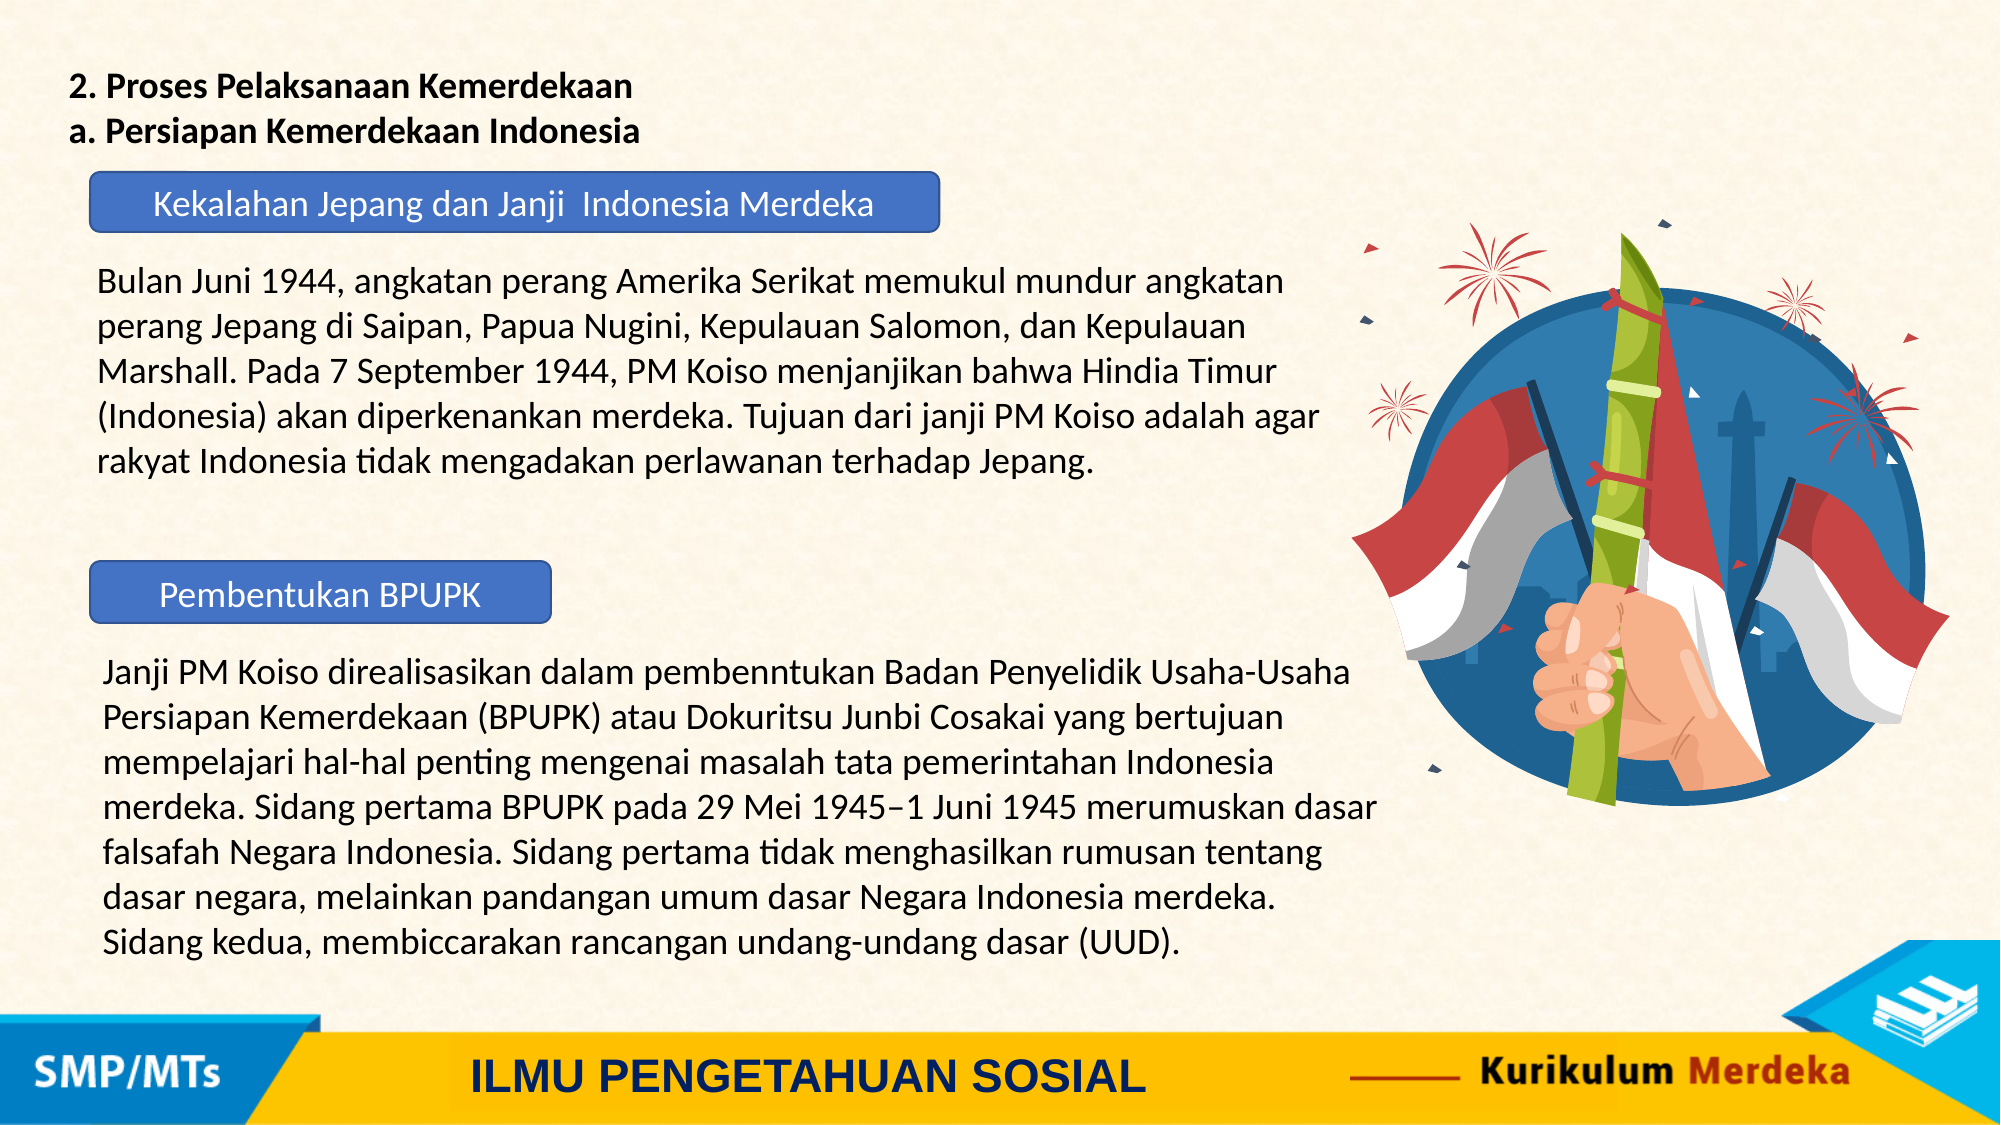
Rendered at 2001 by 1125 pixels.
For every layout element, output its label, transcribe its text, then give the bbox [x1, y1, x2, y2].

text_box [0, 940, 2000, 1125]
text_box Kekalahan Jepang dan Janji Indonesia Merdeka [88, 170, 941, 233]
text_box Janji PM Koiso direalisasikan dalam pembenntukan Badan Penyelidik Usaha-Usaha Persiapan Kemerdekaan (BPUPK) atau Dokuritsu Junbi Cosakai yang bertujuan mempelajari hal-hal penting mengenai masalah tata pemerintahan Indonesia merdeka. Sidang pertama BPUPK pada 29 Mei 1945–1 Juni 1945 merumuskan dasar falsafah Negara Indonesia. Sidang pertama tidak menghasilkan rumusan tentang dasar negara, melainkan pandangan umum dasar Negara Indonesia merdeka. Sidang kedua, membiccarakan rancangan undang-undang dasar (UUD). [87, 639, 1397, 940]
text_box Pembentukan BPUPK [89, 560, 552, 624]
text_box 2. Proses Pelaksanaan Kemerdekaan a. Persiapan Kemerdekaan Indonesia [53, 53, 658, 159]
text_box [1351, 219, 1950, 807]
text_box Bulan Juni 1944, angkatan perang Amerika Serikat memukul mundur angkatan perang Jepang di Saipan, Papua Nugini, Kepulauan Salomon, dan Kepulauan Marshall. Pada 7 September 1944, PM Koiso menjanjikan bahwa Hindia Timur (Indonesia) akan diperkenankan merdeka. Tujuan dari janji PM Koiso adalah agar rakyat Indonesia tidak mengadakan perlawanan terhadap Jepang. [82, 248, 1351, 489]
